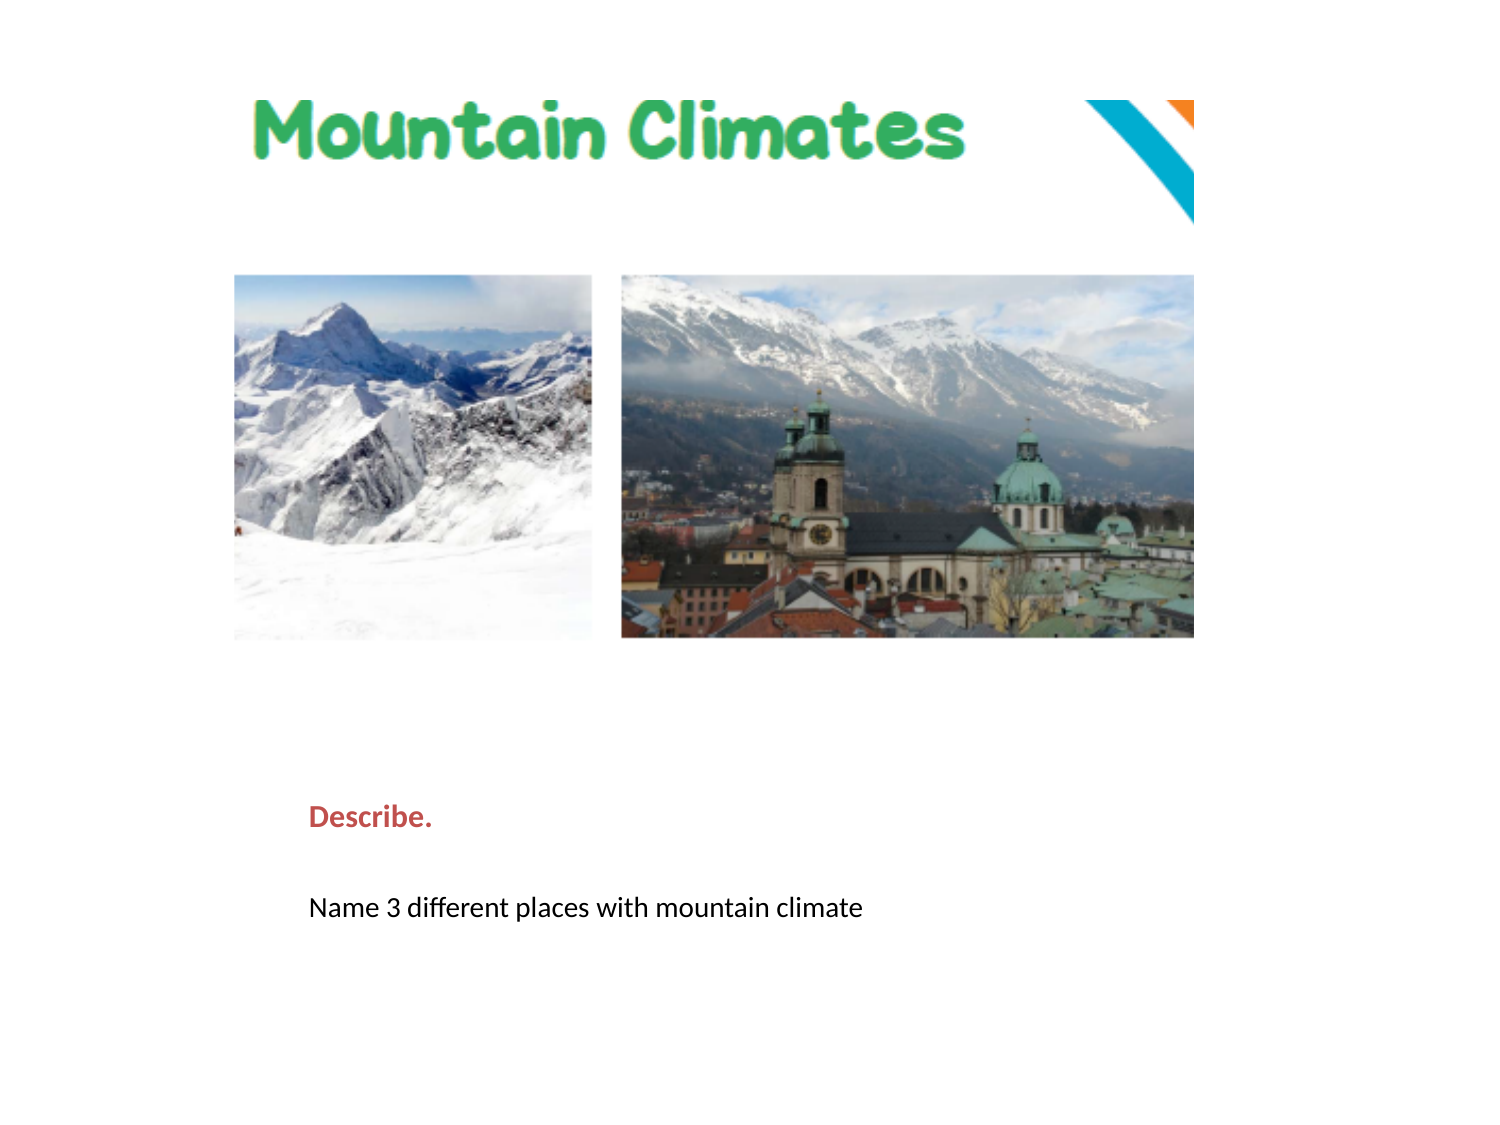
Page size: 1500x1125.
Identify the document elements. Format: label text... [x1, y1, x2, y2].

picture [234, 100, 1195, 776]
title Describe. [294, 787, 1194, 880]
list Name 3 different places with mountain climate [294, 880, 1194, 1013]
